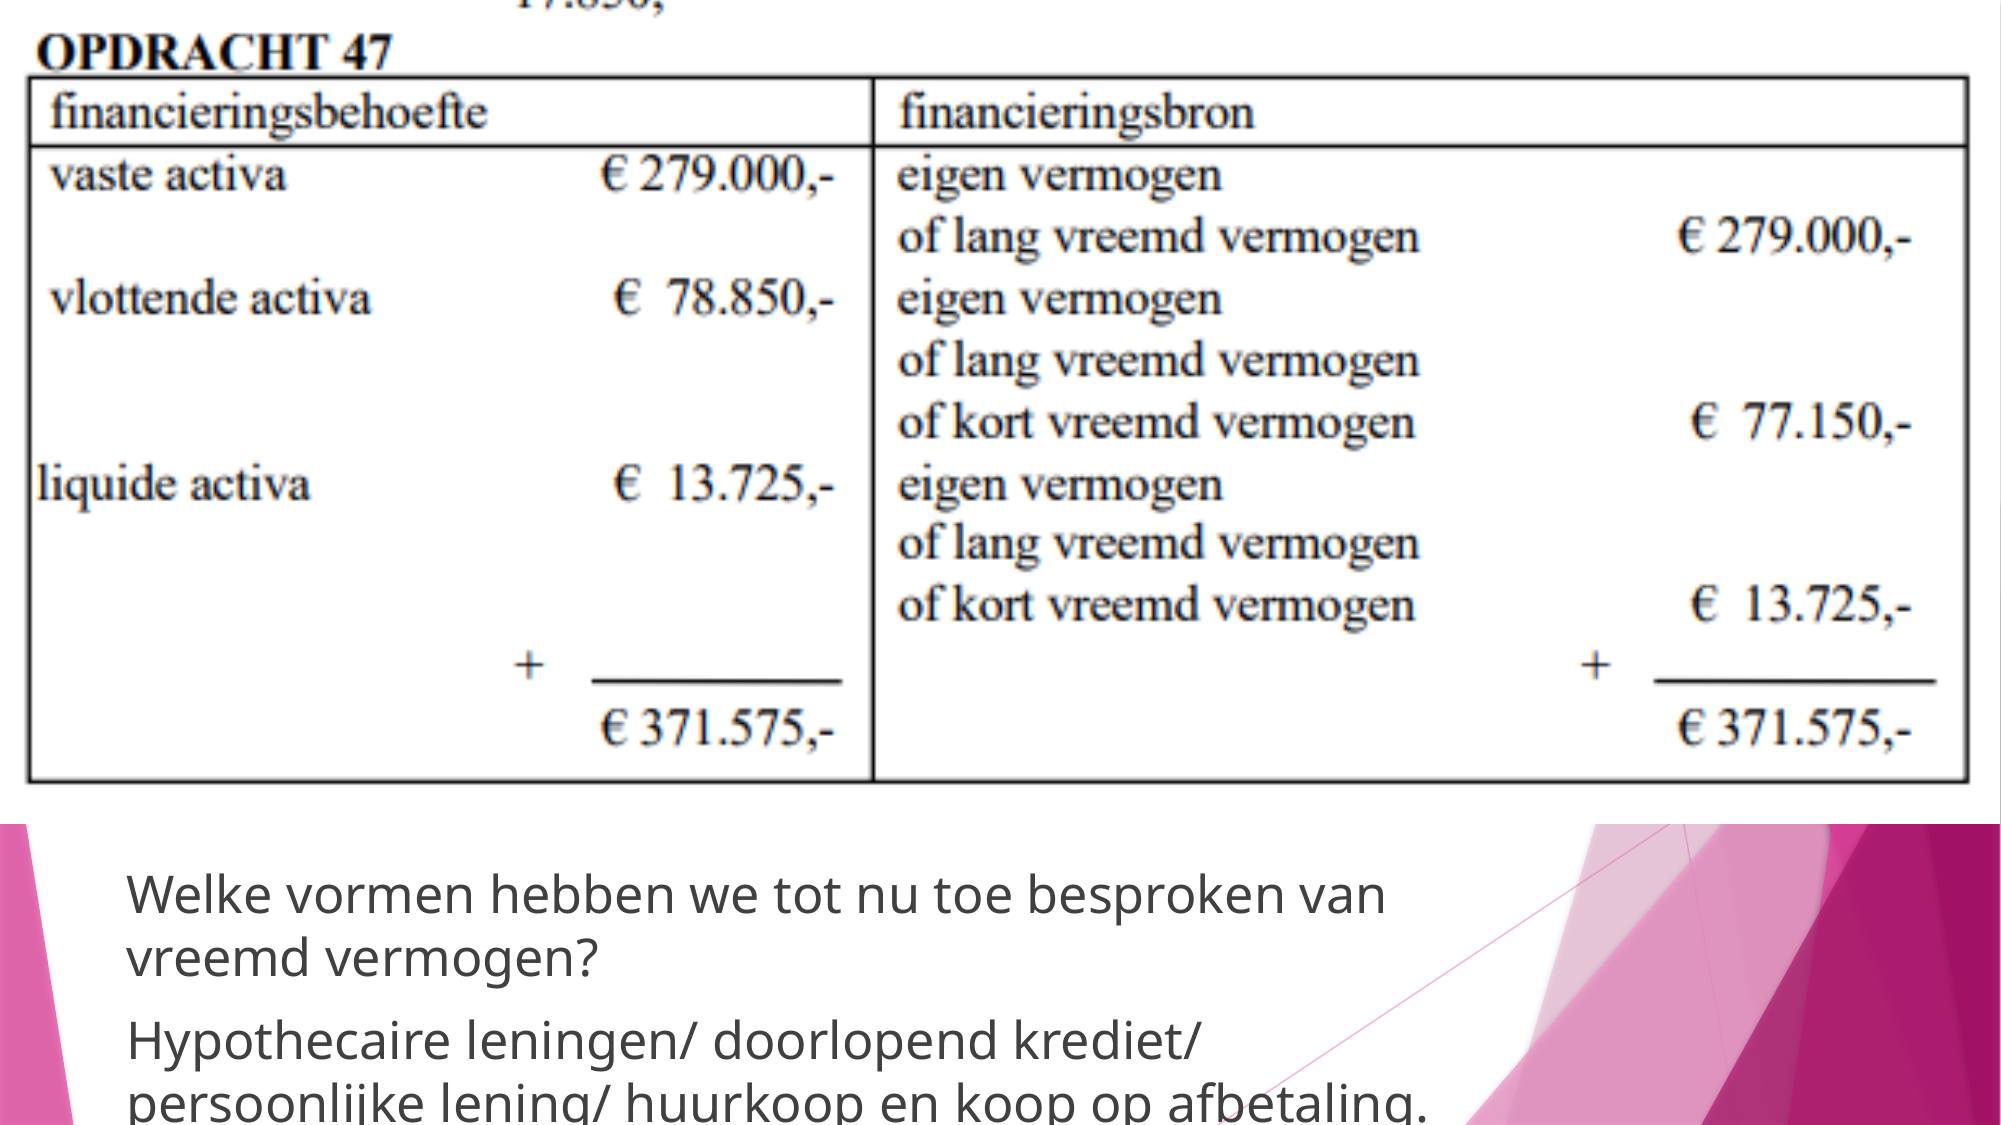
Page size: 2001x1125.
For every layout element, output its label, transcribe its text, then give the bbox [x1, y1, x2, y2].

list Welke vormen hebben we tot nu toe besproken van vreemd vermogen? Hypothecaire leningen/ doorlopend krediet/ persoonlijke lening/ huurkoop en koop op afbetaling. [111, 836, 1522, 992]
picture [0, 0, 2000, 825]
